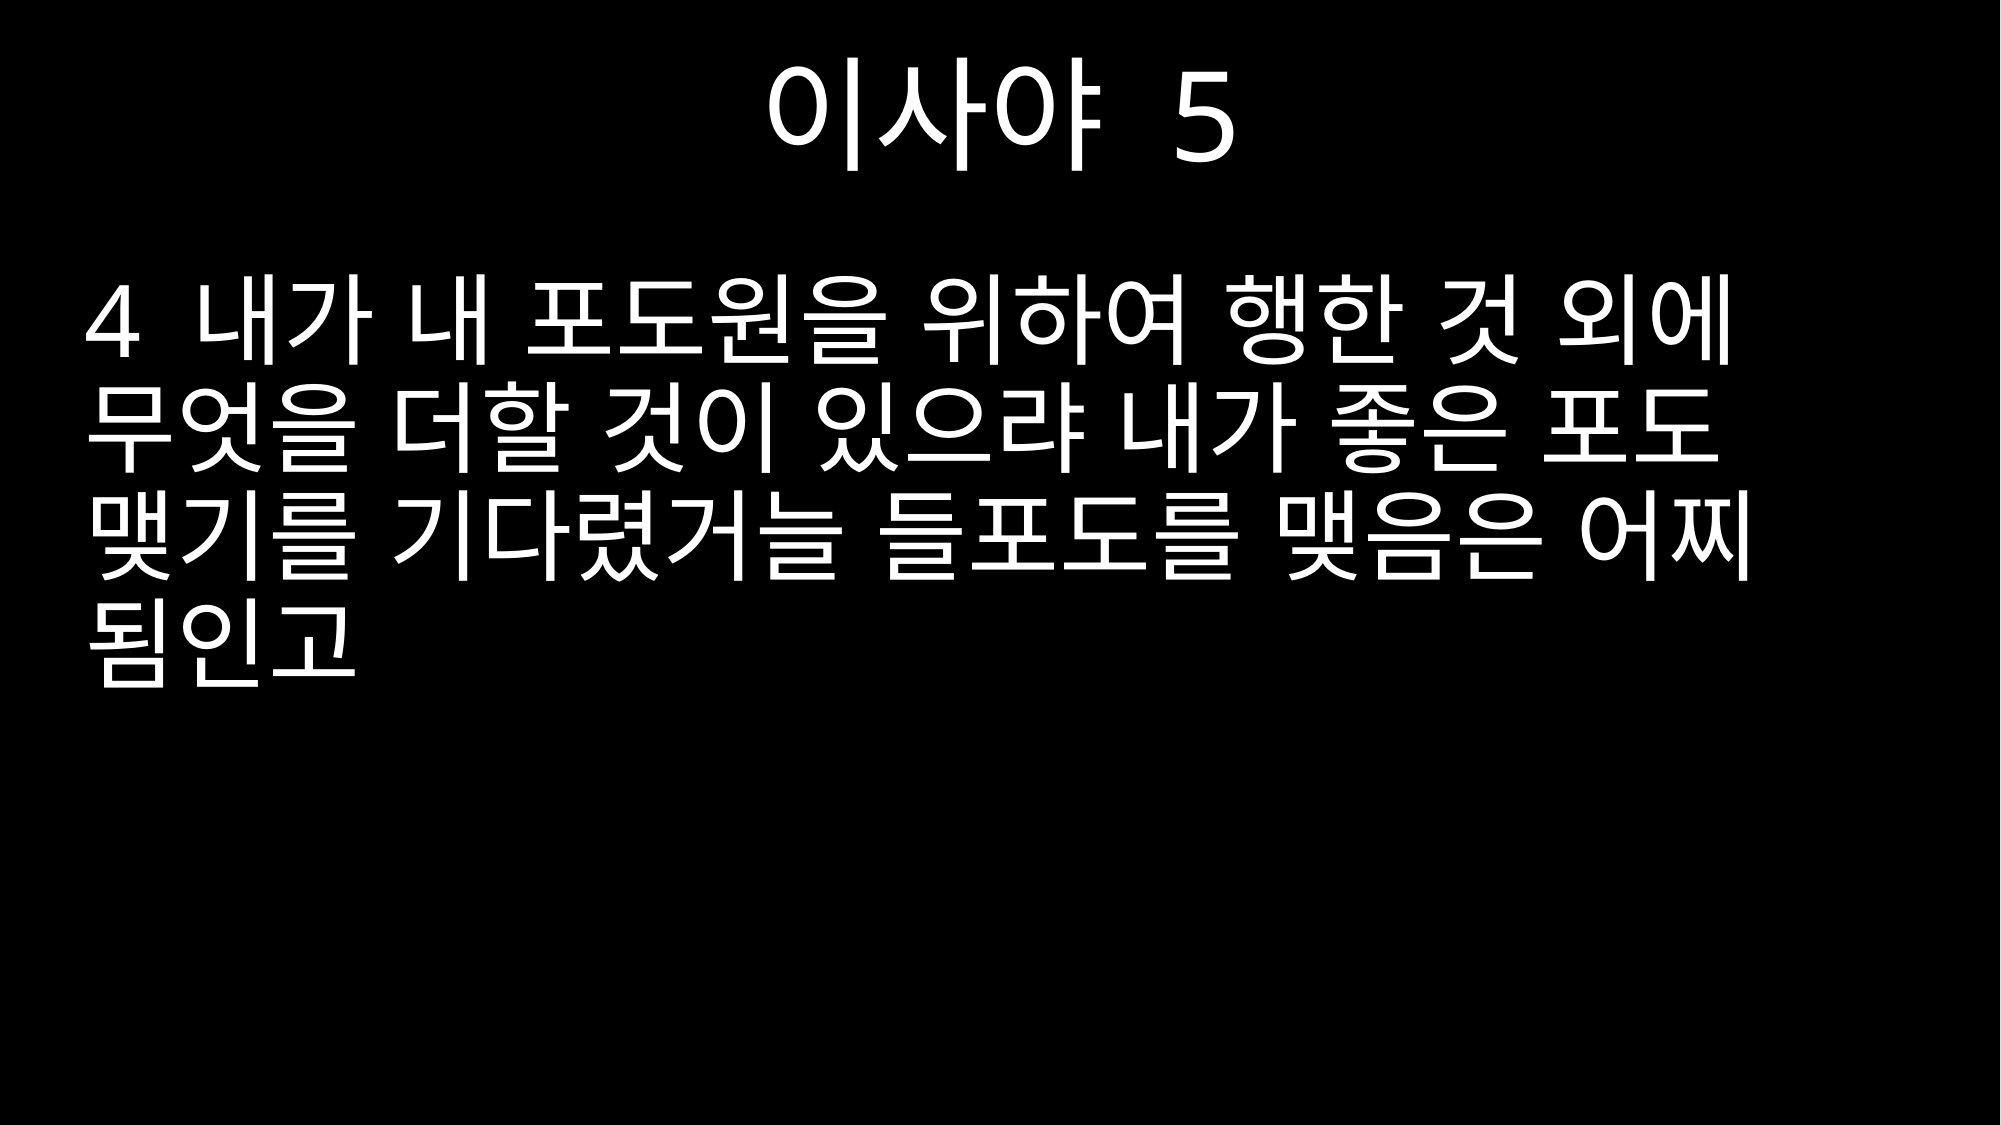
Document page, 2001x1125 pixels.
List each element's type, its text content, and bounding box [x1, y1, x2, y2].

footer 이사야 5 [0, 32, 2000, 192]
list 4 내가 내 포도원을 위하여 행한 것 외에 무엇을 더할 것이 있으랴 내가 좋은 포도 맺기를 기다렸거늘 들포도를 맺음은 어찌 됨인고 [69, 263, 1953, 423]
picture [0, 0, 2001, 1125]
